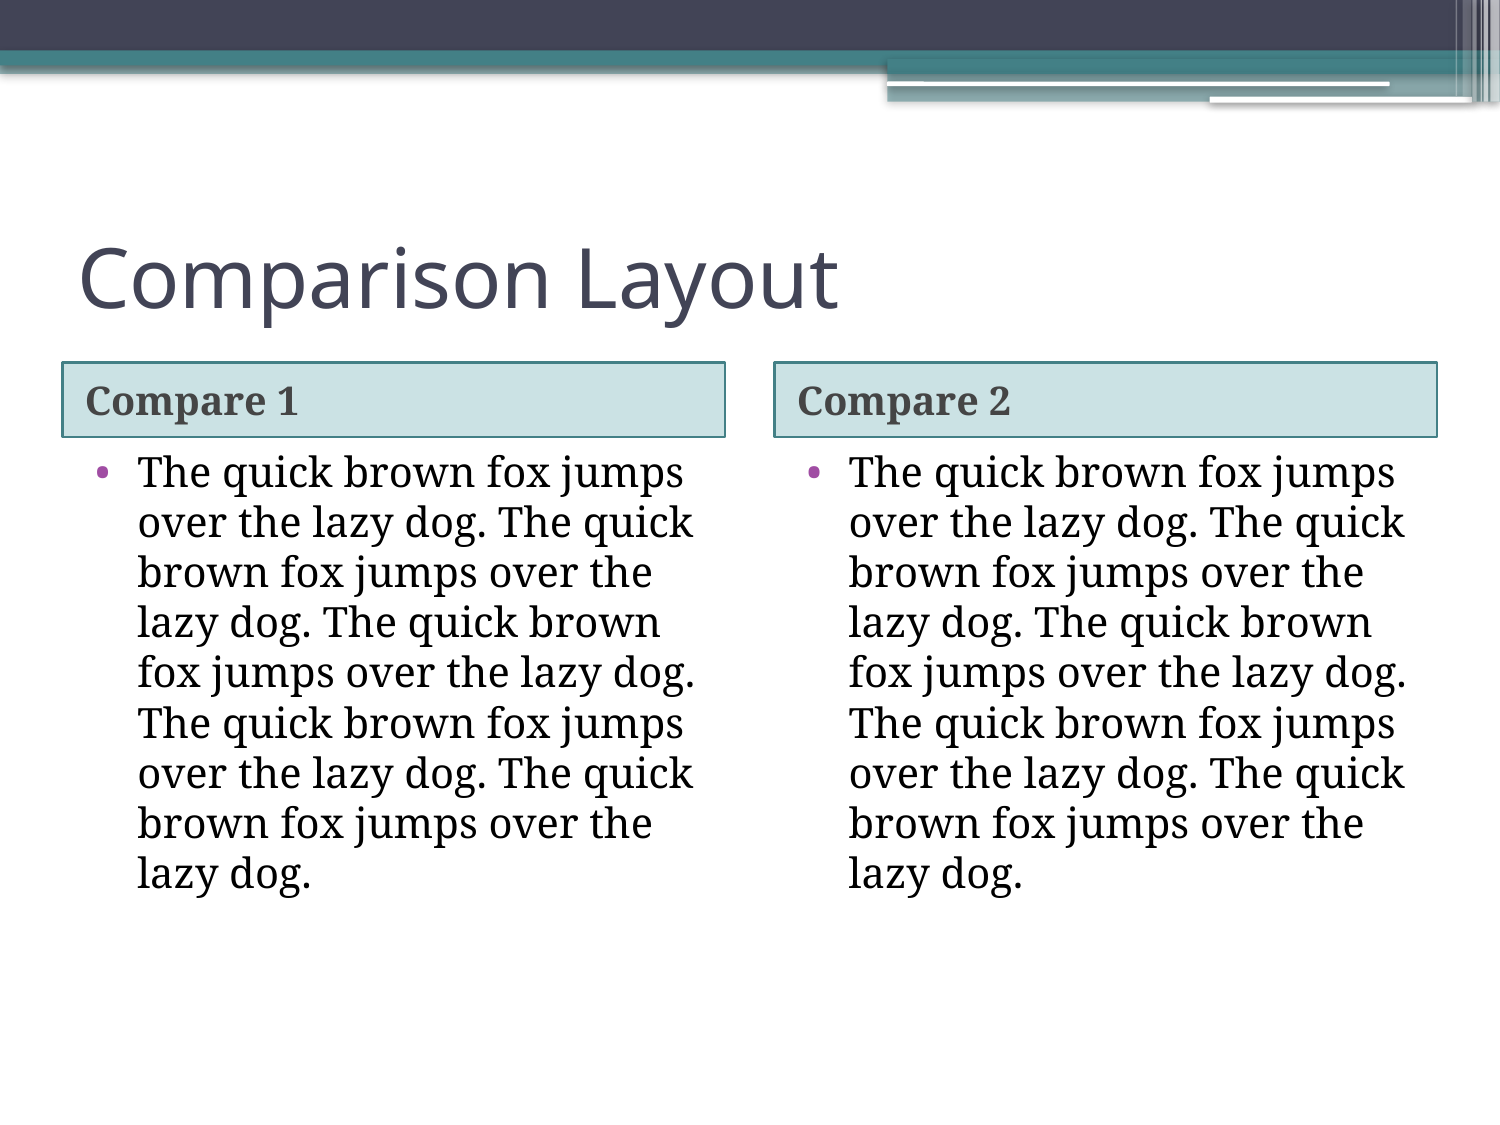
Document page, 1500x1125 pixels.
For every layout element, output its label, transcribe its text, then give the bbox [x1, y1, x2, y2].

title Comparison Layout [62, 187, 1438, 363]
list Compare 2 [773, 361, 1438, 438]
list The quick brown fox jumps over the lazy dog. The quick brown fox jumps over the lazy dog. The quick brown fox jumps over the lazy dog. The quick brown fox jumps over the lazy dog. The quick brown fox jumps over the lazy dog. [62, 438, 726, 1076]
list The quick brown fox jumps over the lazy dog. The quick brown fox jumps over the lazy dog. The quick brown fox jumps over the lazy dog. The quick brown fox jumps over the lazy dog. The quick brown fox jumps over the lazy dog. [773, 438, 1437, 1076]
list Compare 1 [61, 361, 726, 438]
